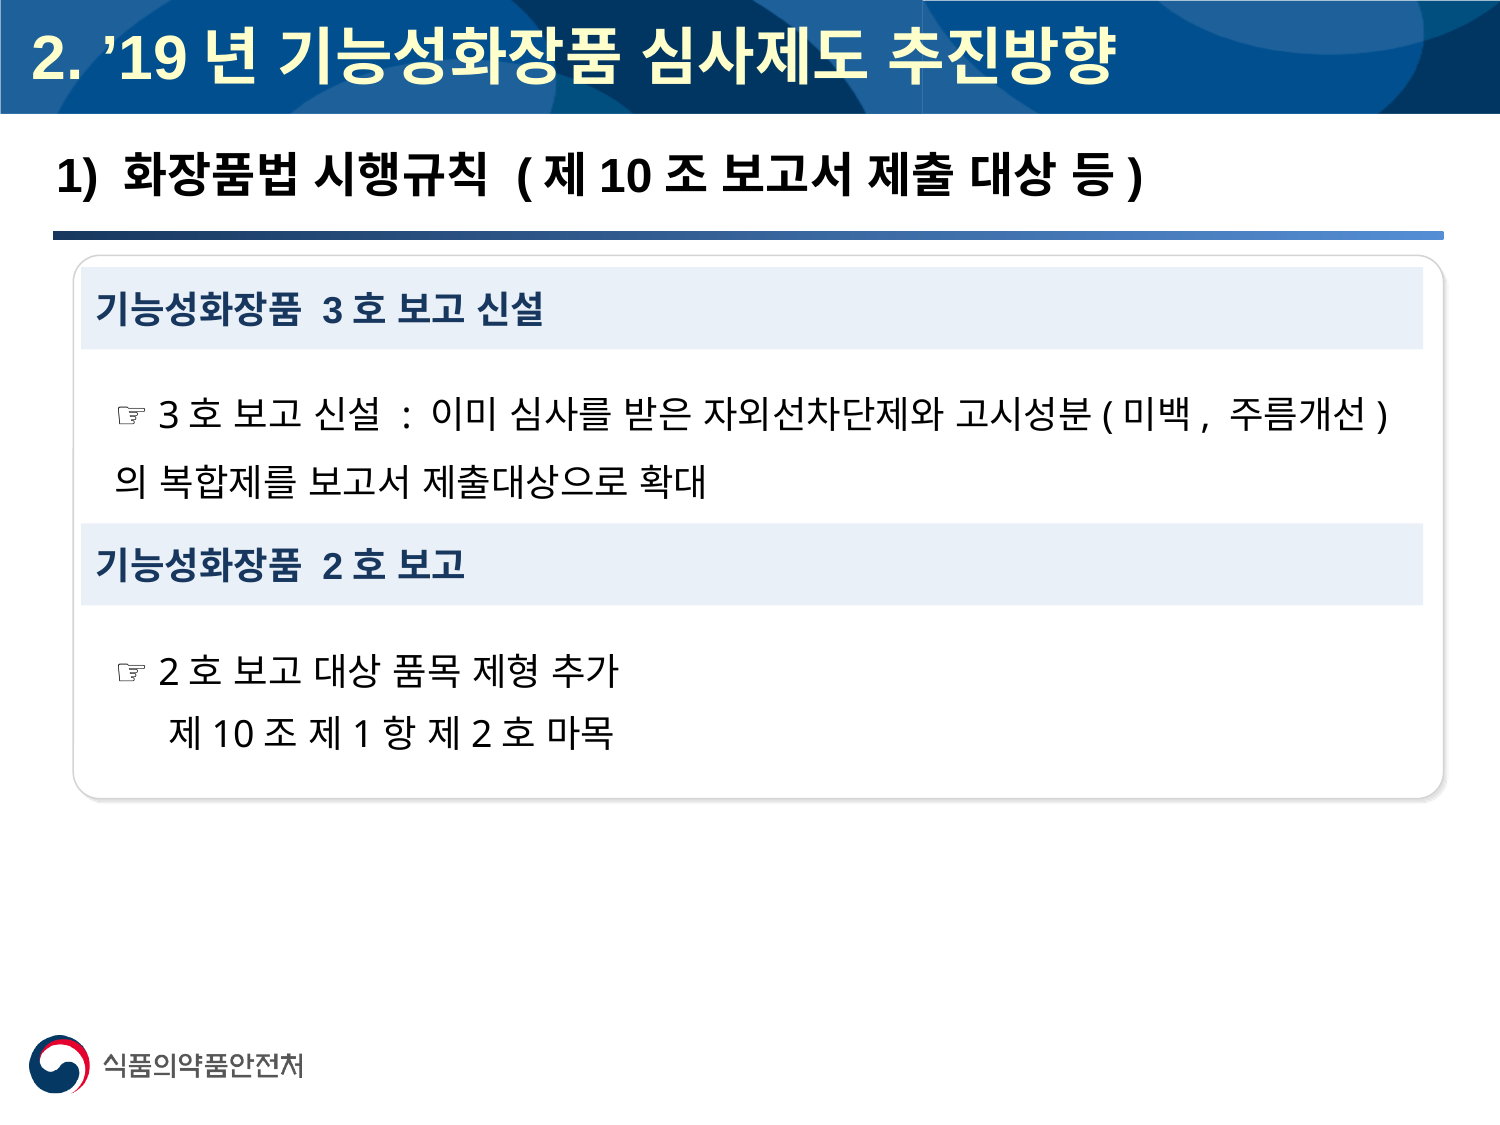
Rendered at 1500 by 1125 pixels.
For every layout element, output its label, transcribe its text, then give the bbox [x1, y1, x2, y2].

text_box 기능성화장품 2호 보고 [79, 521, 1425, 608]
text_box 1) 화장품법 시행규칙 (제10조 보고서 제출 대상 등) [41, 137, 1471, 210]
text_box 제10조 제1항 제2호 마목 [153, 680, 631, 763]
text_box [51, 230, 1446, 241]
picture [29, 1035, 302, 1095]
text_box 기능성화장품 3호 보고 신설 [79, 265, 1425, 351]
text_box ☞ 2호 보고 대상 품목 제형 추가 [100, 617, 1419, 701]
text_box [73, 255, 1444, 799]
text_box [0, 0, 1500, 114]
text_box ☞ 3호 보고 신설 : 이미 심사를 받은 자외선차단제와 고시성분(미백, 주름개선)의 복합제를 보고서 제출대상으로 확대 [100, 361, 1419, 512]
